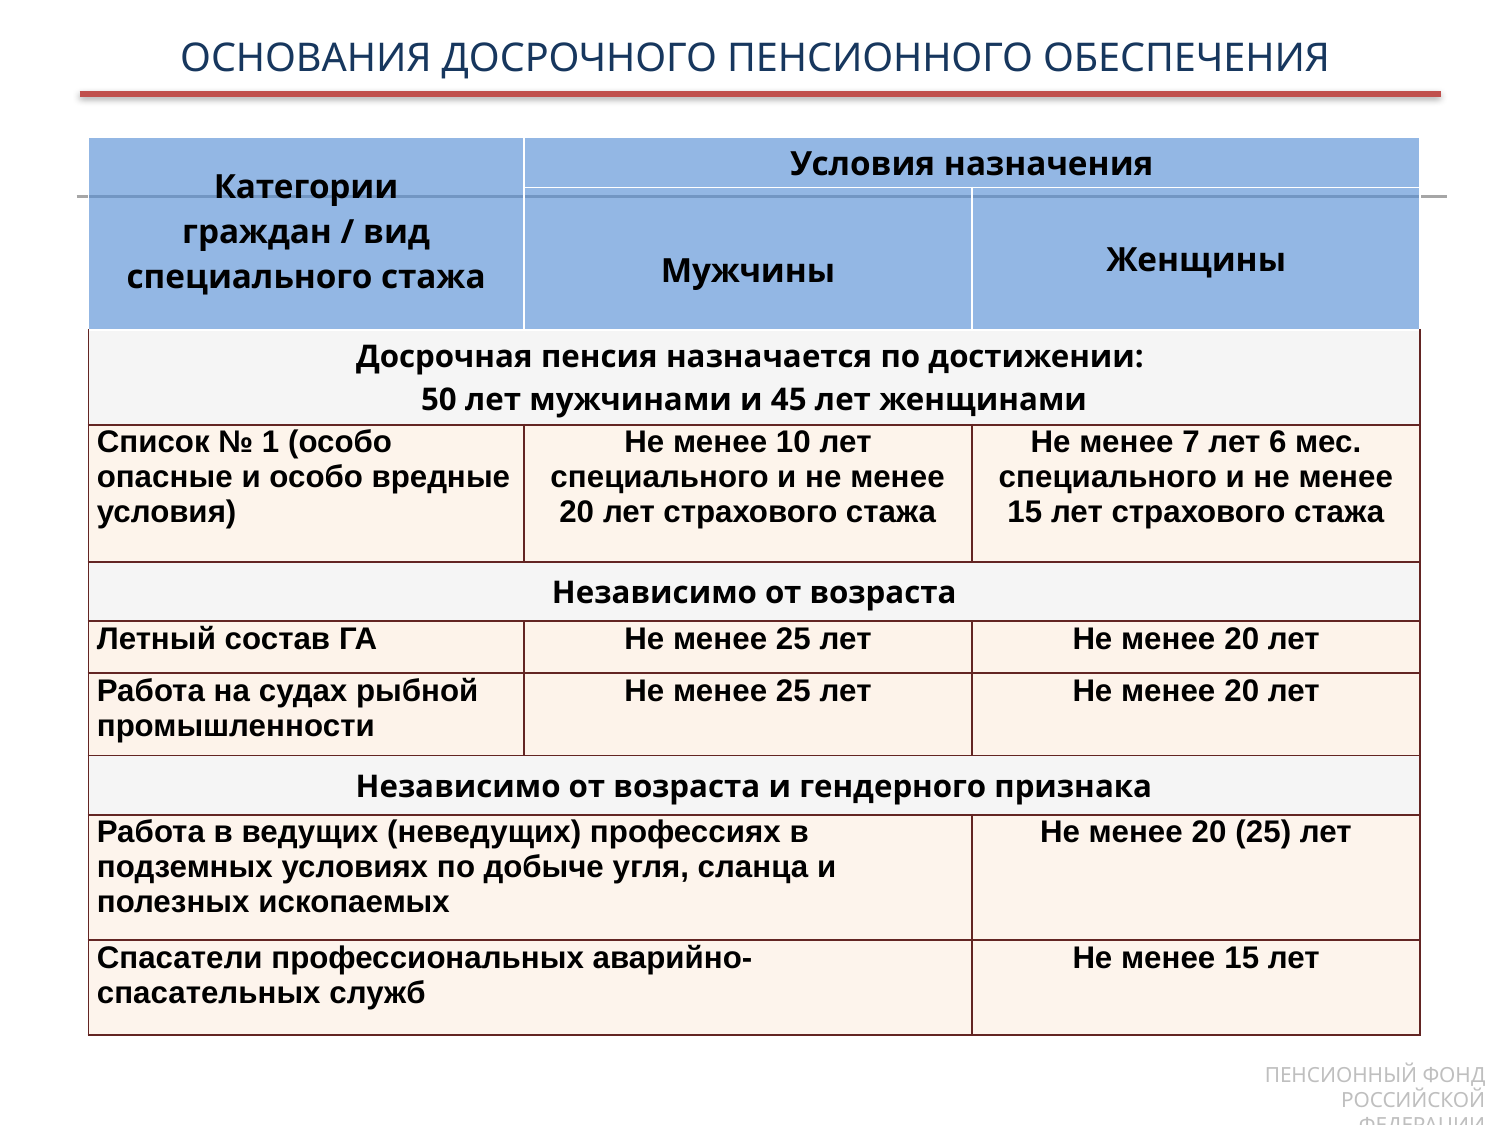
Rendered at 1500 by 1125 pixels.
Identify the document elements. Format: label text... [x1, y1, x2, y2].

text_box ОСНОВАНИЯ ДОСРОЧНОГО ПЕНСИОННОГО ОБЕСПЕЧЕНИЯ [5, 24, 1500, 87]
table_cell Не менее 25 лет [525, 622, 971, 672]
table_cell Мужчины [525, 188, 971, 329]
table_cell Работа на судах рыбной промышленности [89, 674, 523, 755]
table_header Категории граждан / вид специального стажа [89, 138, 523, 329]
table_header Условия назначения [525, 138, 1419, 187]
table_cell Женщины [973, 188, 1419, 329]
table_cell Летный состав ГА [89, 622, 523, 672]
table_cell Не менее 10 лет специального и не менее 20 лет страхового стажа [525, 426, 971, 561]
table_cell Независимо от возраста [89, 563, 1419, 620]
table_cell Спасатели профессиональных аварийно-спасательных служб [89, 941, 971, 1034]
table_cell Независимо от возраста и гендерного признака [89, 756, 1419, 814]
table_cell Не менее 20 лет [973, 674, 1419, 755]
table_cell Список № 1 (особо опасные и особо вредные условия) [89, 426, 523, 561]
table_cell Не менее 15 лет [973, 941, 1419, 1034]
table_cell Не менее 20 лет [973, 622, 1419, 672]
table_cell Не менее 25 лет [525, 674, 971, 755]
table_cell Досрочная пенсия назначается по достижении: 50 лет мужчинами и 45 лет женщинами [89, 331, 1419, 424]
table_cell Не менее 20 (25) лет [973, 816, 1419, 939]
table_cell Работа в ведущих (неведущих) профессиях в подземных условиях по добыче угля, сланца и полезных ископаемых [89, 816, 971, 939]
table_cell Не менее 7 лет 6 мес. специального и не менее 15 лет страхового стажа [973, 426, 1419, 561]
